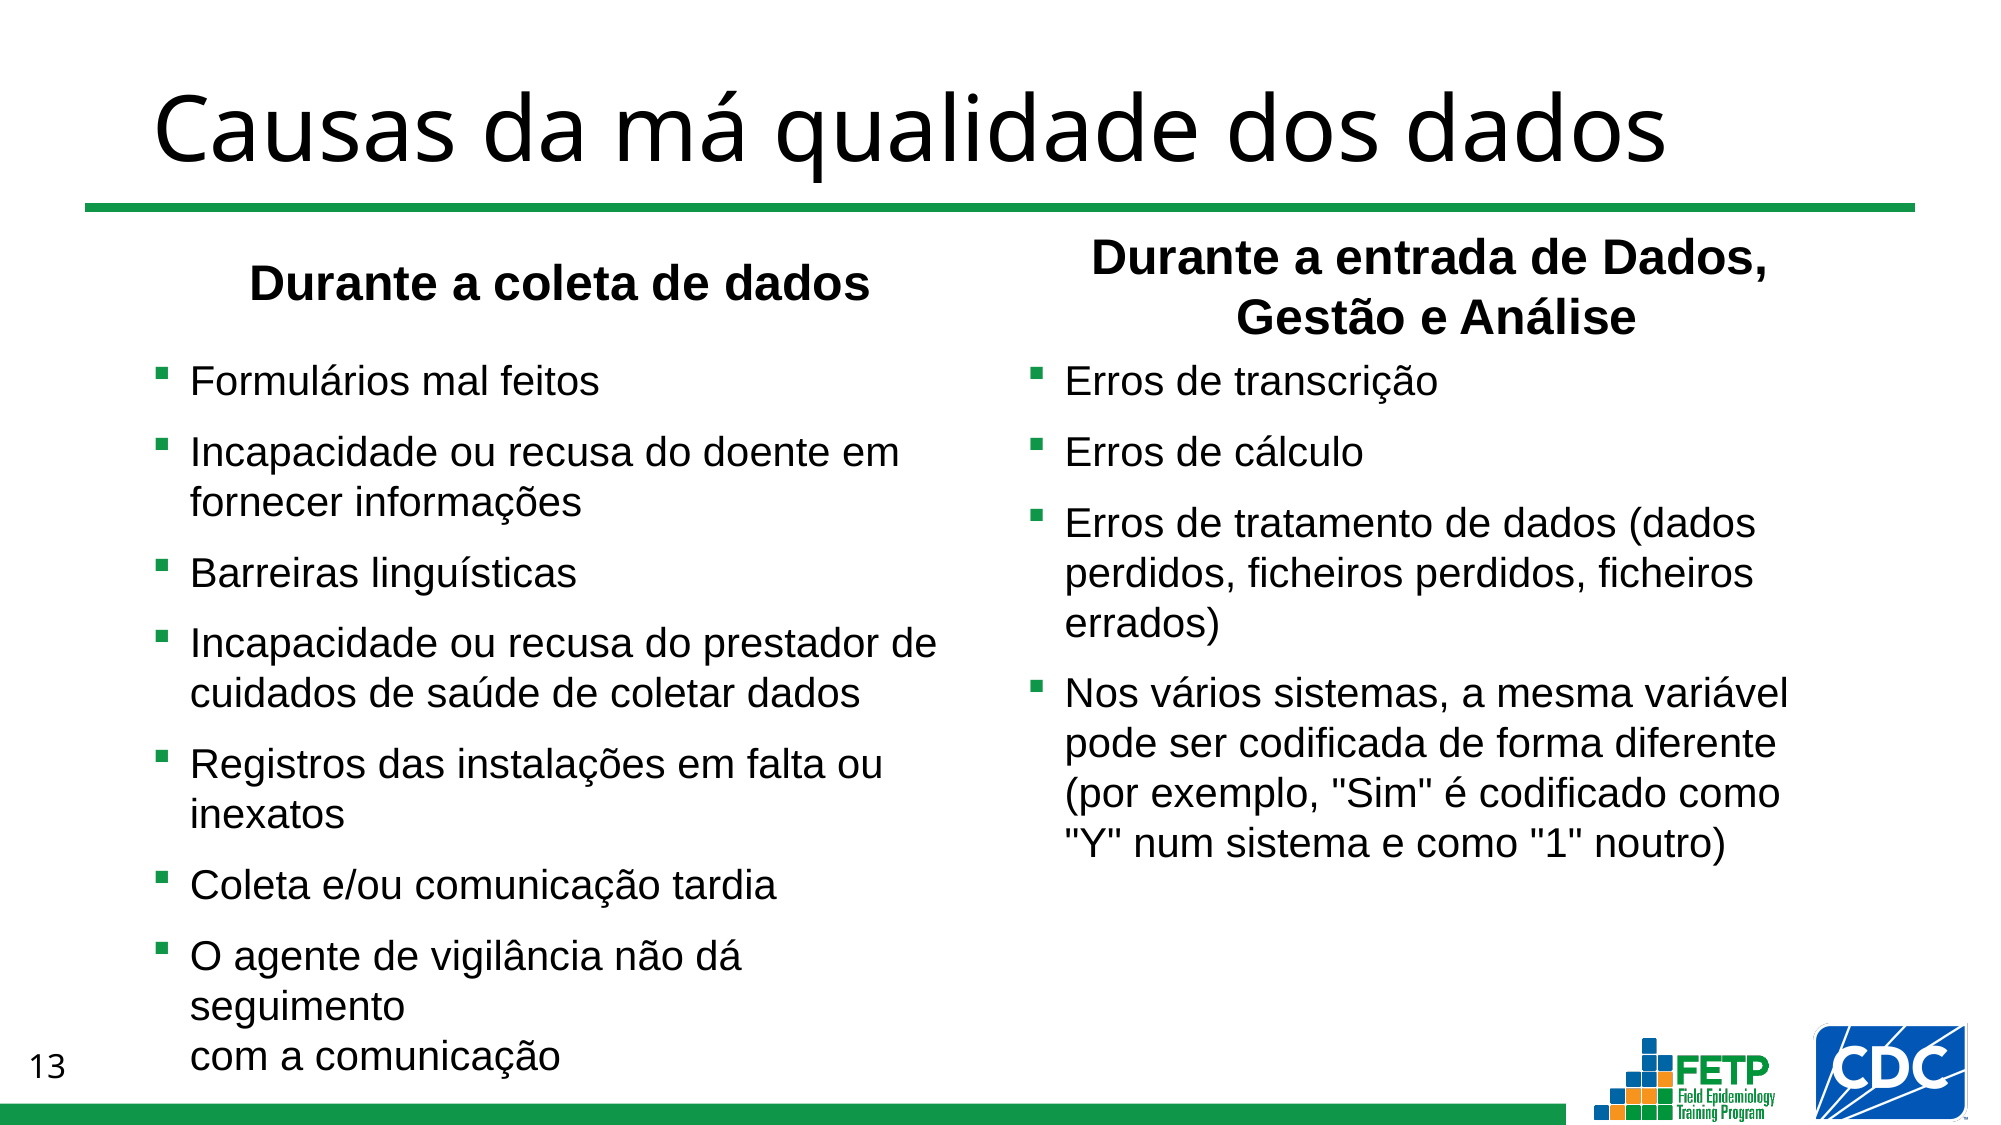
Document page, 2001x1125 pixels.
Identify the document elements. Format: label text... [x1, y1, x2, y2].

picture [1813, 1023, 1968, 1122]
list Durante a entrada de Dados, Gestão e Análise [1012, 241, 1863, 328]
list Erros de transcrição Erros de cálculo Erros de tratamento de dados (dados perdidos, ficheiros perdidos, ficheiros errados) Nos vários sistemas, a mesma variável pode ser codificada de forma diferente (por exemplo, "Sim" é codificado como "Y" num sistema e como "1" noutro) [1012, 346, 1859, 1008]
picture [1594, 1038, 1775, 1122]
list Durante a coleta de dados [137, 241, 984, 328]
list Formulários mal feitos Incapacidade ou recusa do doente em fornecer informações Barreiras linguísticas Incapacidade ou recusa do prestador de cuidados de saúde de coletar dados Registros das instalações em falta ou inexatos Coleta e/ou comunicação tardia O agente de vigilância não dá seguimento com a comunicação [137, 346, 984, 1008]
text_box Causas da má qualidade dos dados [137, 75, 1863, 207]
